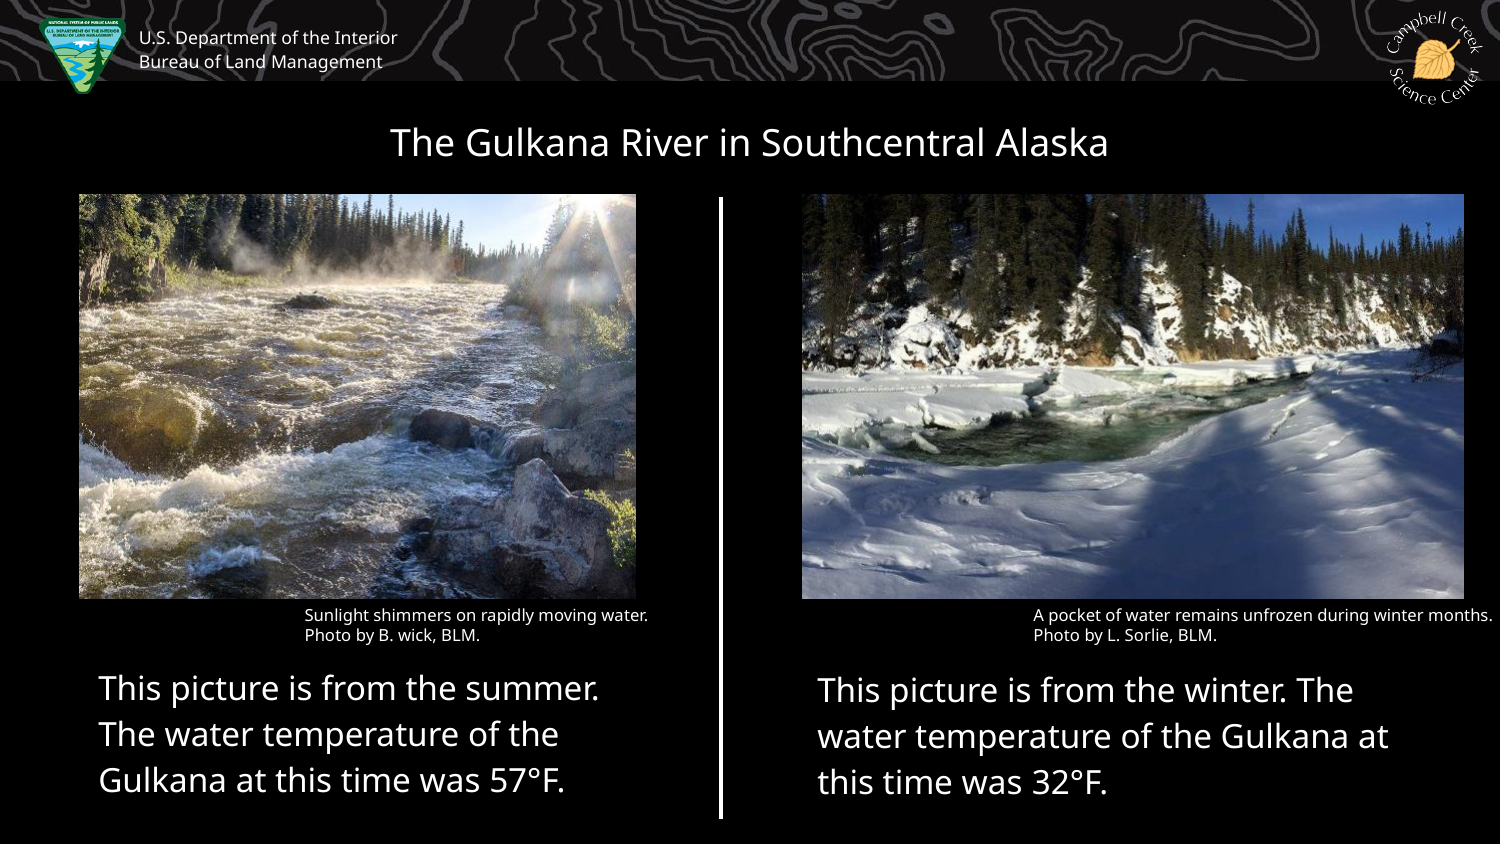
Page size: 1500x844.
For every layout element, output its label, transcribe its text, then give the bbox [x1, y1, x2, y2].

text_box Sunlight shimmers on rapidly moving water. Photo by B. wick, BLM. [289, 590, 687, 631]
text_box A pocket of water remains unfrozen during winter months. Photo by L. Sorlie, BLM. [1018, 590, 1500, 650]
title The Gulkana River in Southcentral Alaska [51, 113, 1449, 167]
text_box This picture is from the winter. The water temperature of the Gulkana at this time was 32°F. [802, 648, 1464, 840]
picture [79, 194, 647, 599]
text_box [0, 0, 1500, 105]
picture [802, 194, 1465, 599]
list This picture is from the summer. The water temperature of the Gulkana at this time was 57°F. [83, 646, 642, 797]
